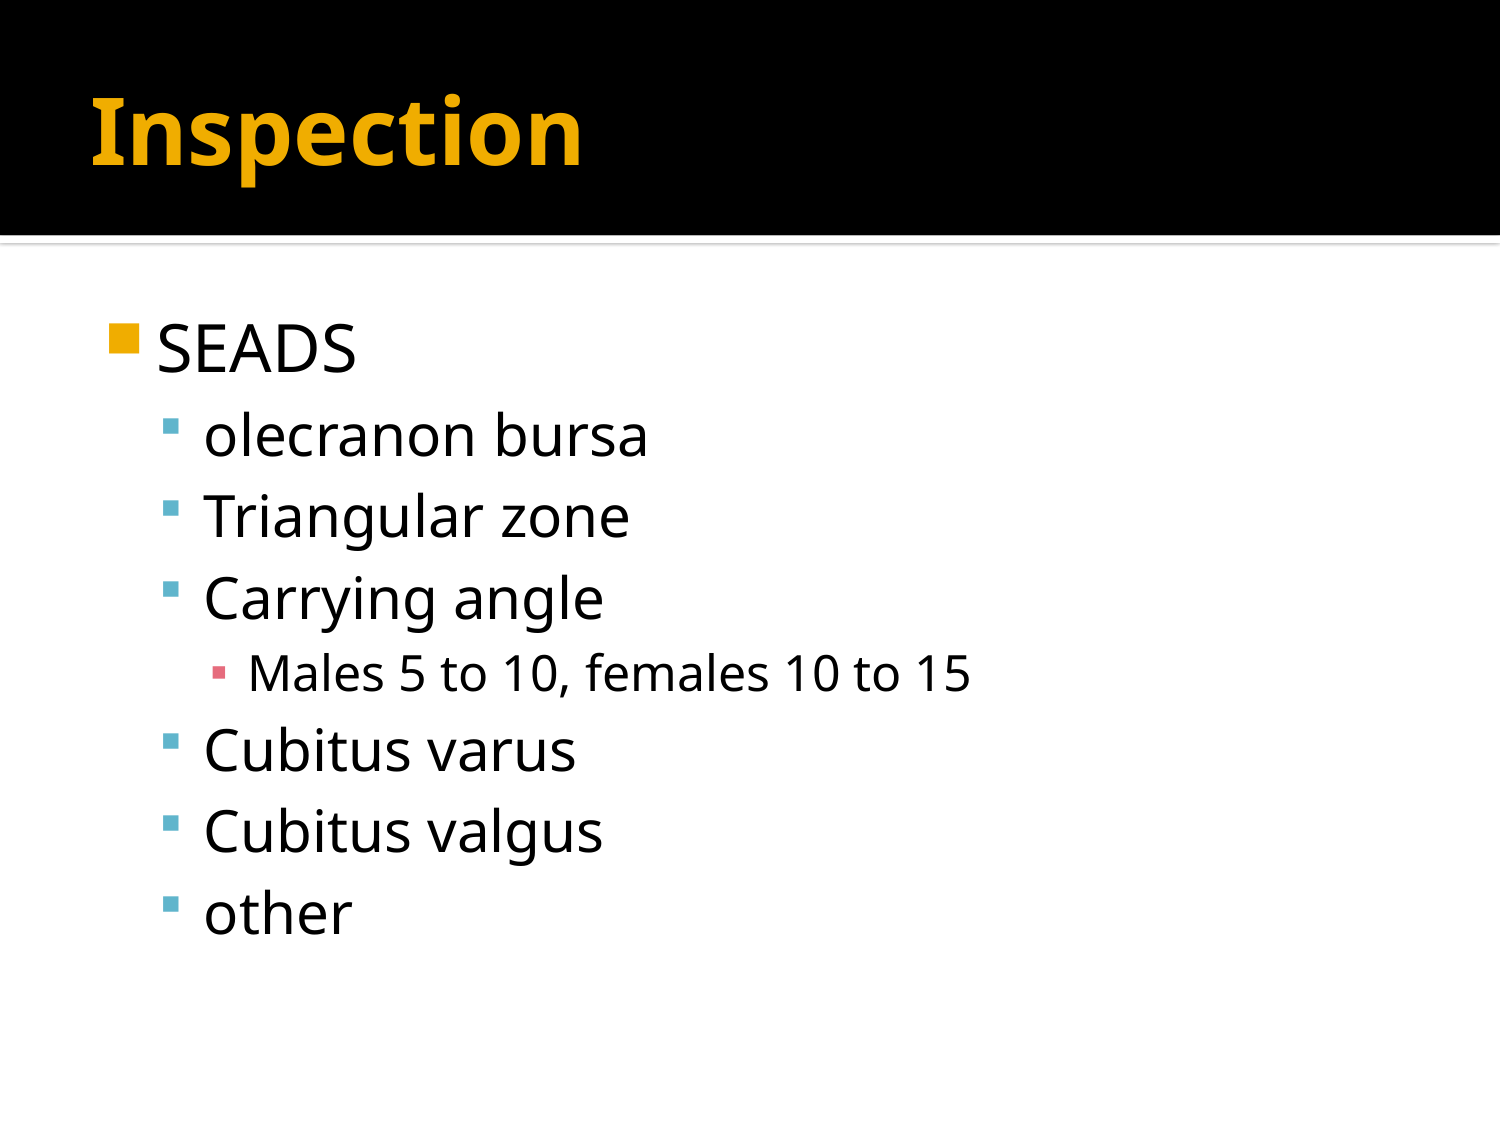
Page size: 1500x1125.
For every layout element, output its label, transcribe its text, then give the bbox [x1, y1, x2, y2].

title Inspection [75, 25, 1425, 231]
list SEADS olecranon bursa Triangular zone Carrying angle Males 5 to 10, females 10 to 15 Cubitus varus Cubitus valgus other [75, 291, 1425, 1050]
